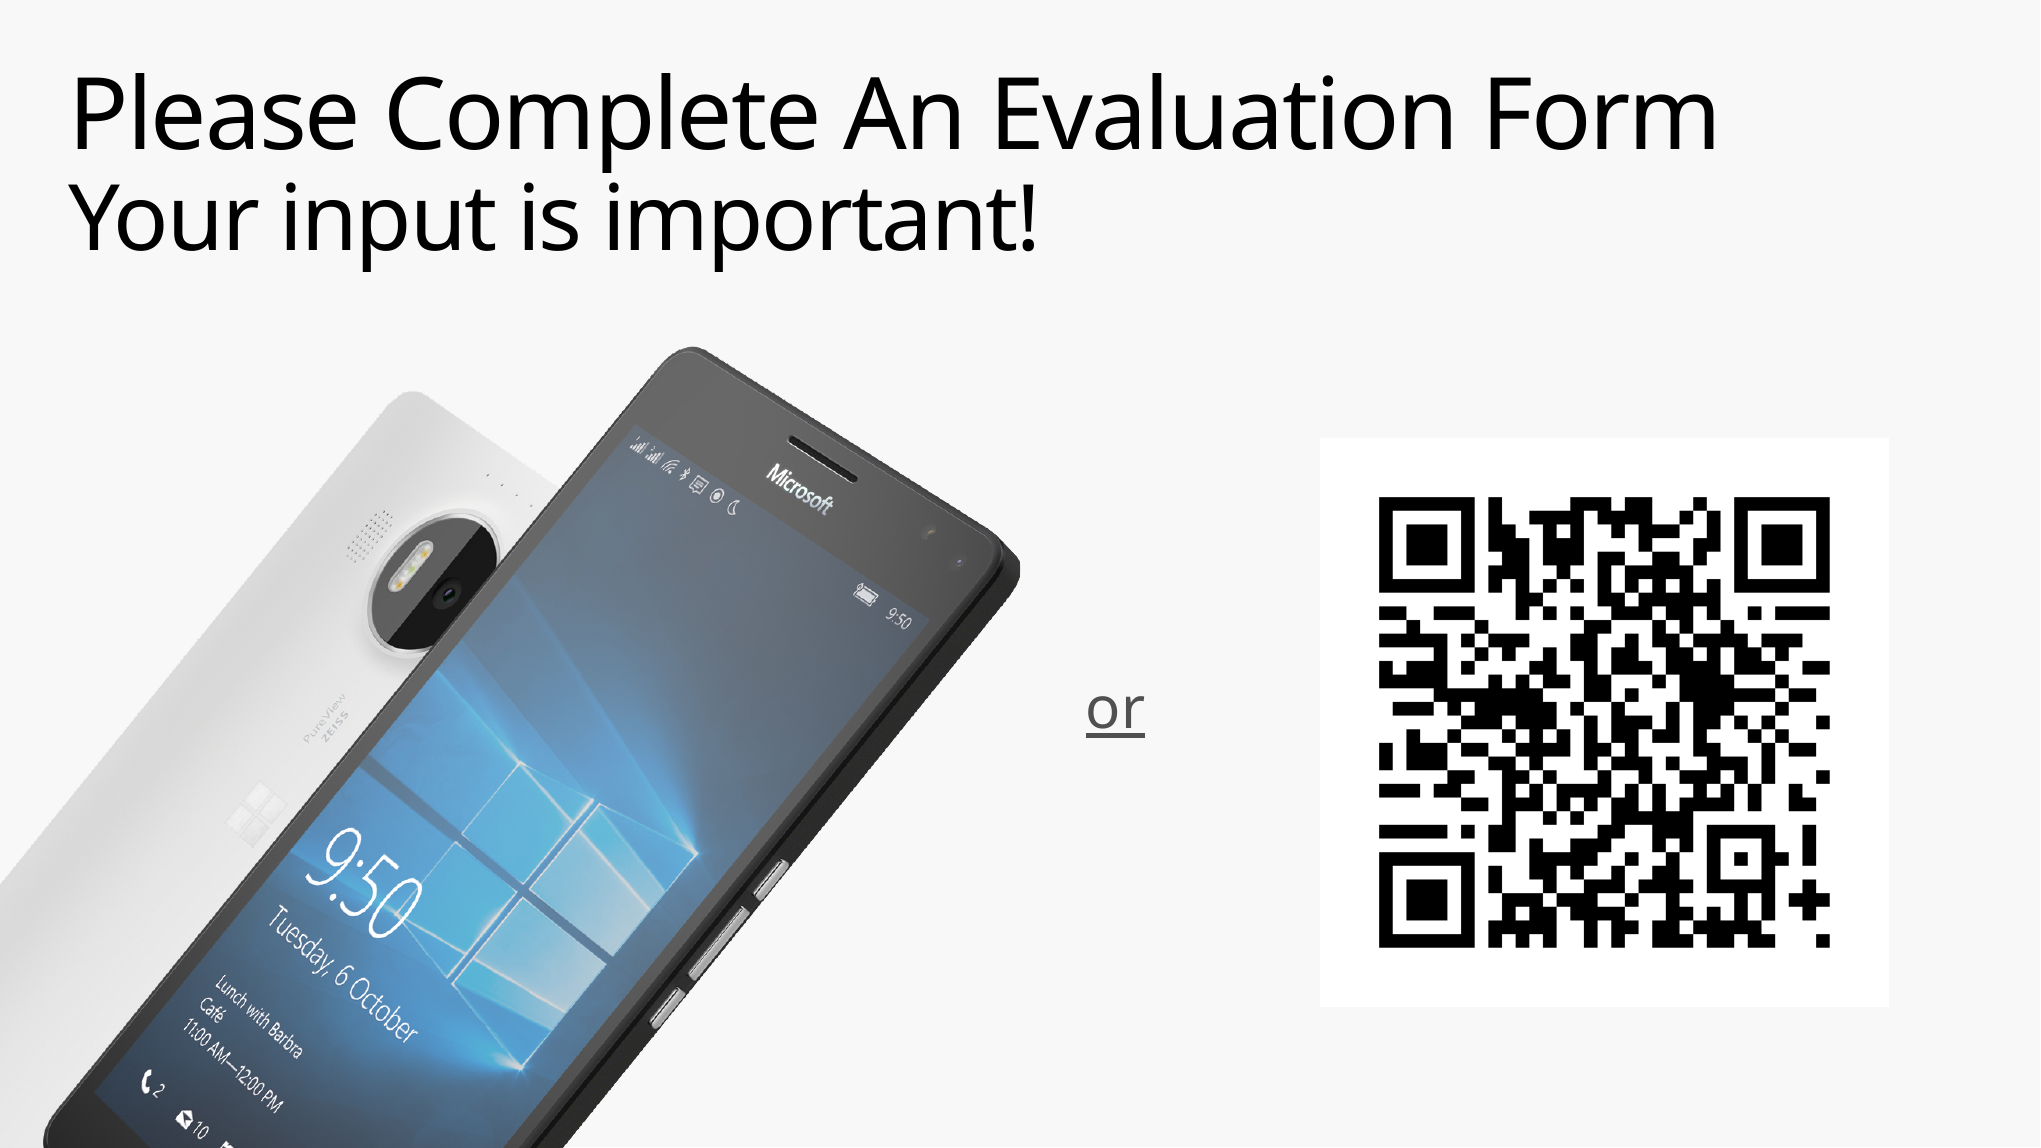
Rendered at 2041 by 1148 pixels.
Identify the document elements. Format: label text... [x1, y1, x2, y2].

text_box or [1021, 671, 1319, 775]
picture [0, 346, 1021, 1148]
title Please Complete An Evaluation Form Your input is important! [45, 48, 1996, 199]
picture [1319, 438, 1889, 1008]
